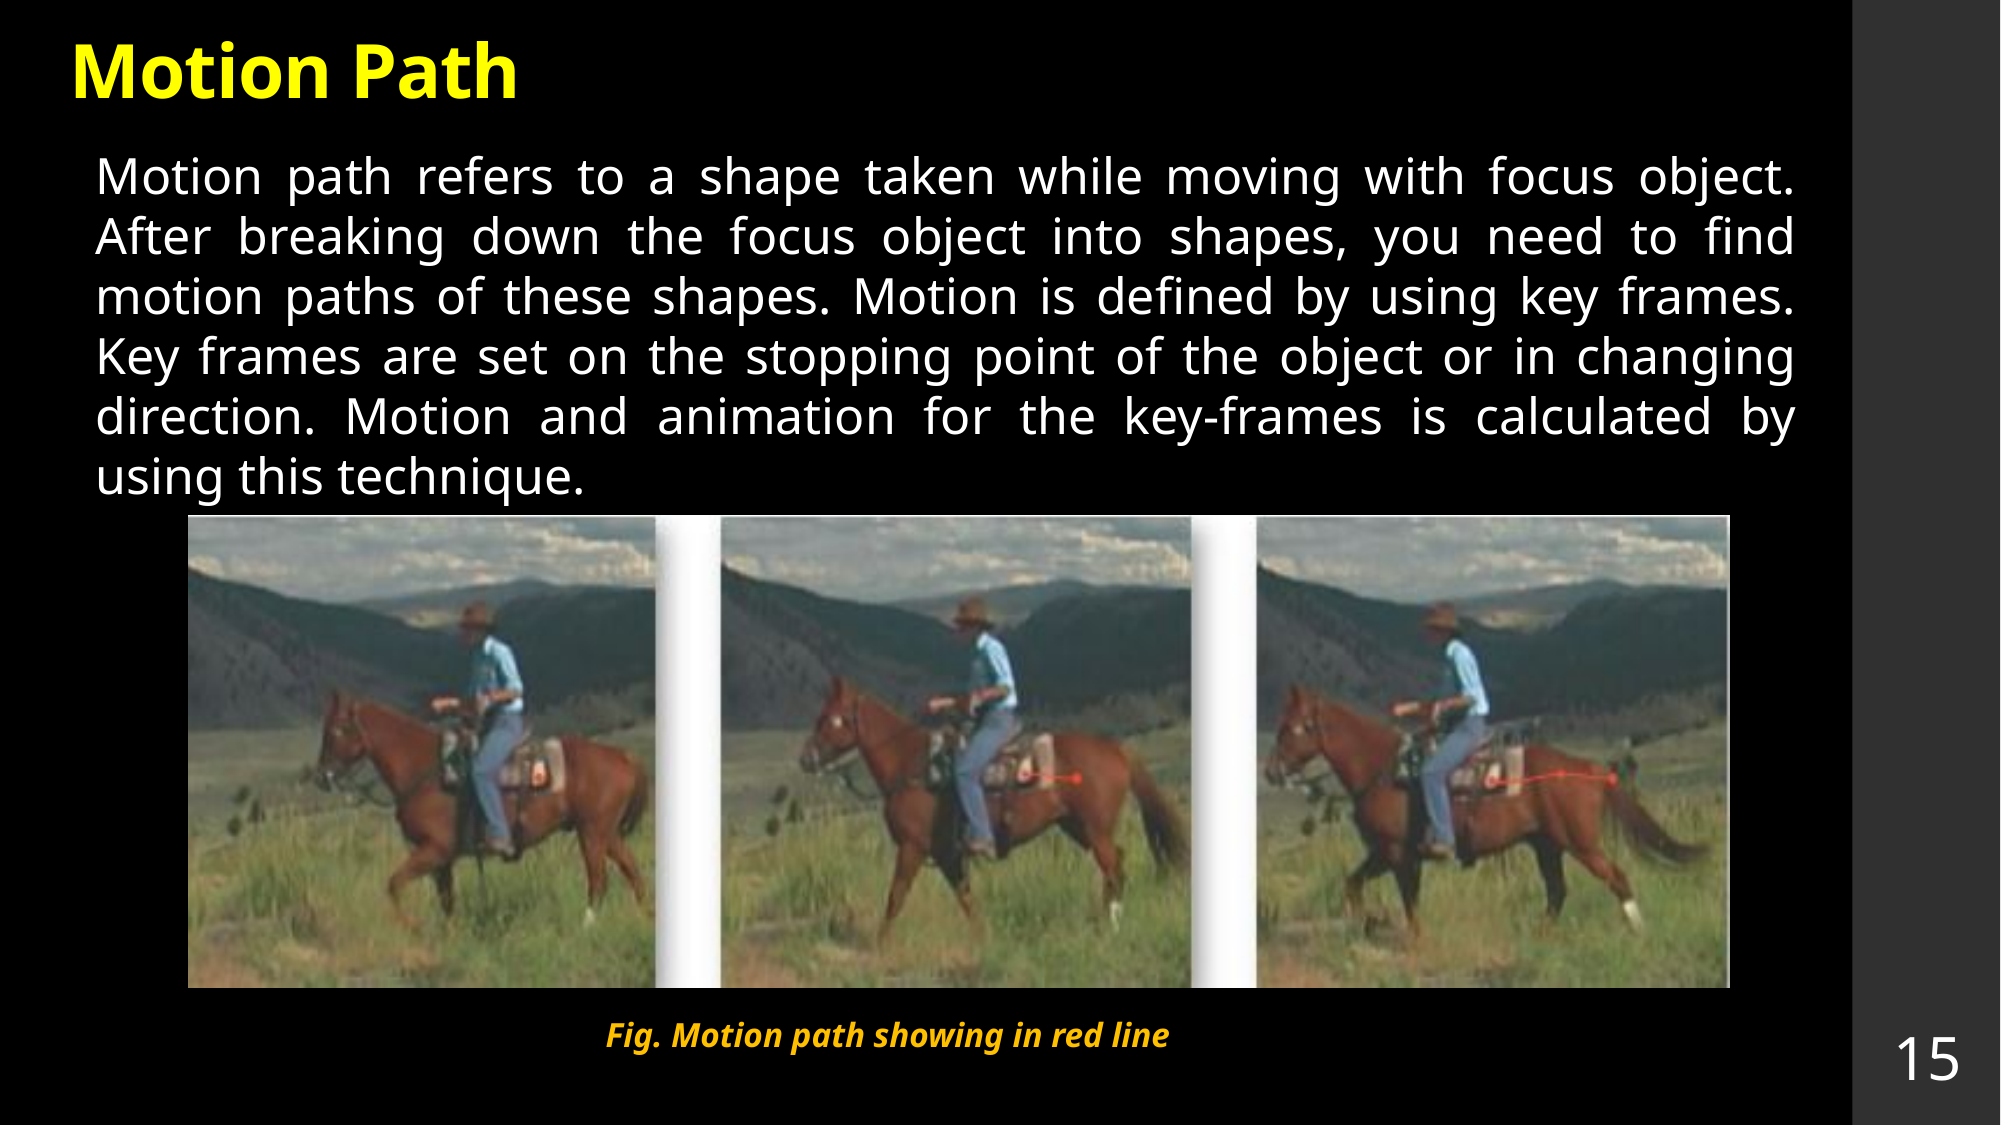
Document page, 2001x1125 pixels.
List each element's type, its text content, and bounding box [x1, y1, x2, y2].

text_box Fig. Motion path showing in red line [590, 1001, 1186, 1062]
picture [187, 515, 1730, 988]
slide_number 15 [1852, 1012, 2000, 1110]
text_box Motion path refers to a shape taken while moving with focus object. After breaking down the focus object into shapes, you need to find motion paths of these shapes. Motion is defined by using key frames. Key frames are set on the stopping point of the object or in changing direction. Motion and animation for the key-frames is calculated by using this technique. [81, 137, 1812, 512]
title Motion Path [54, 17, 1855, 123]
